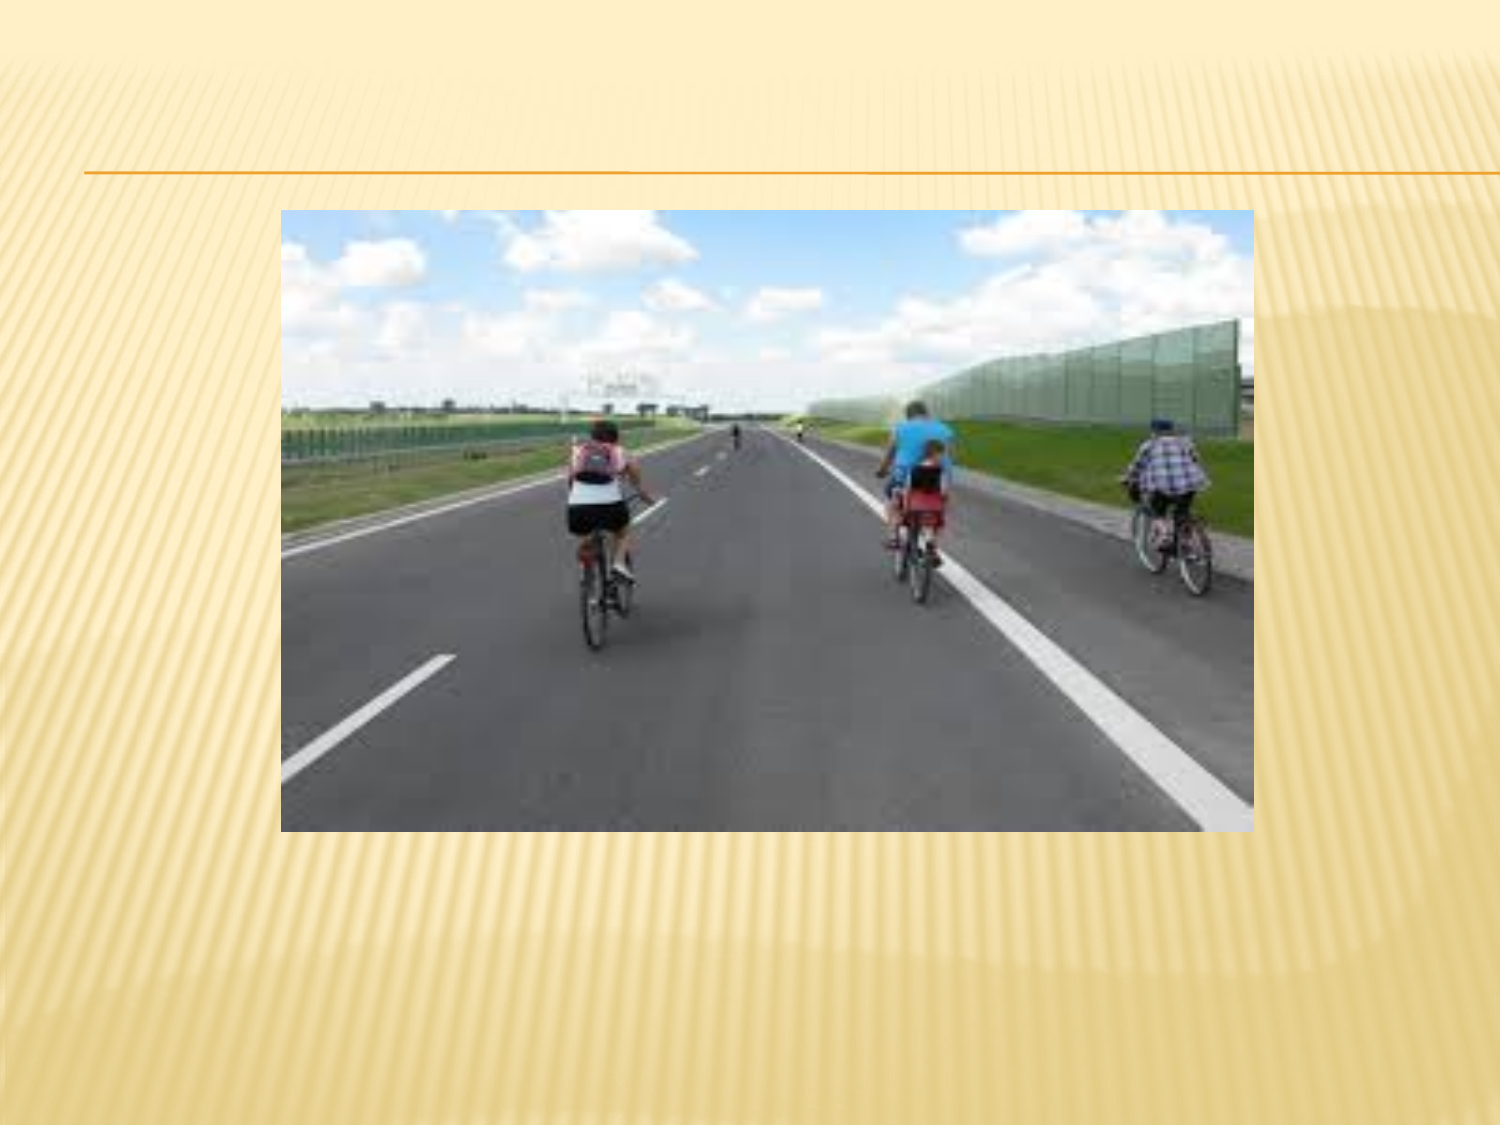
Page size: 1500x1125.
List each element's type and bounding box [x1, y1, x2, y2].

picture [280, 210, 1255, 833]
